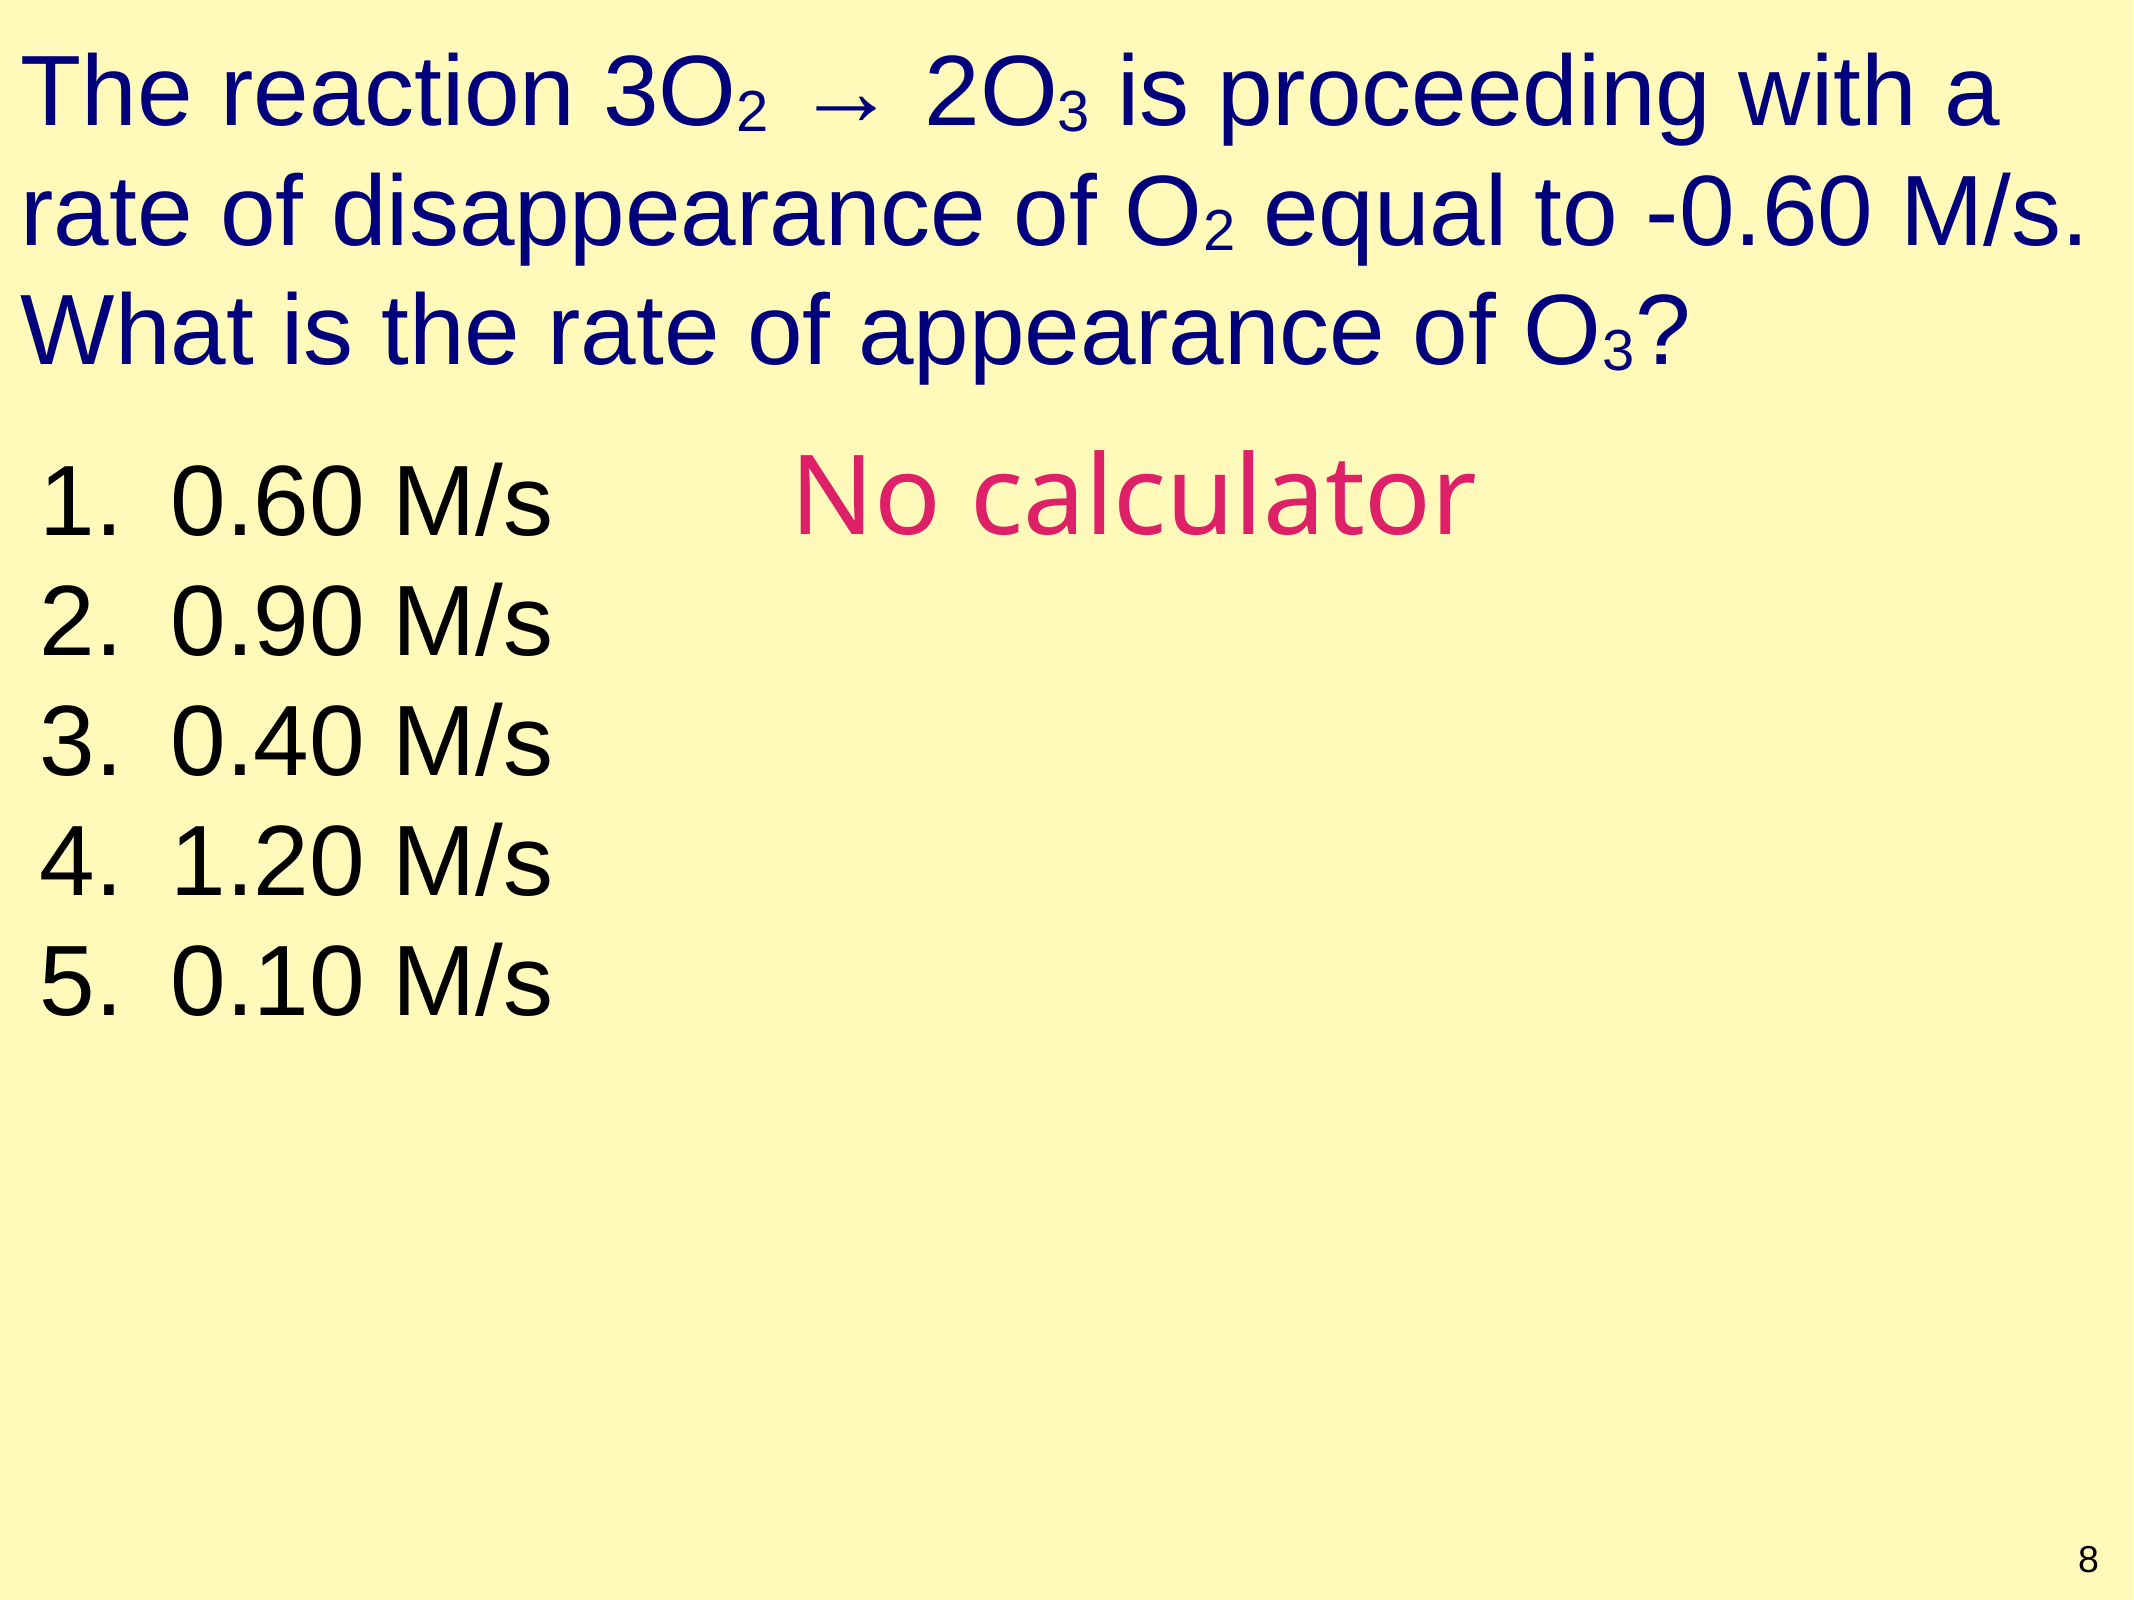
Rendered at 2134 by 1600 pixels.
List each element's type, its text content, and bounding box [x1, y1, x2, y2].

title The reaction 3O2 → 2O3 is proceeding with a rate of disappearance of O2 equal to -0.60 M/s. What is the rate of appearance of O3? [11, 16, 2120, 416]
text_box No calculator [790, 424, 1478, 557]
list 0.60 M/s 0.90 M/s 0.40 M/s 1.20 M/s 0.10 M/s [30, 426, 2118, 1586]
